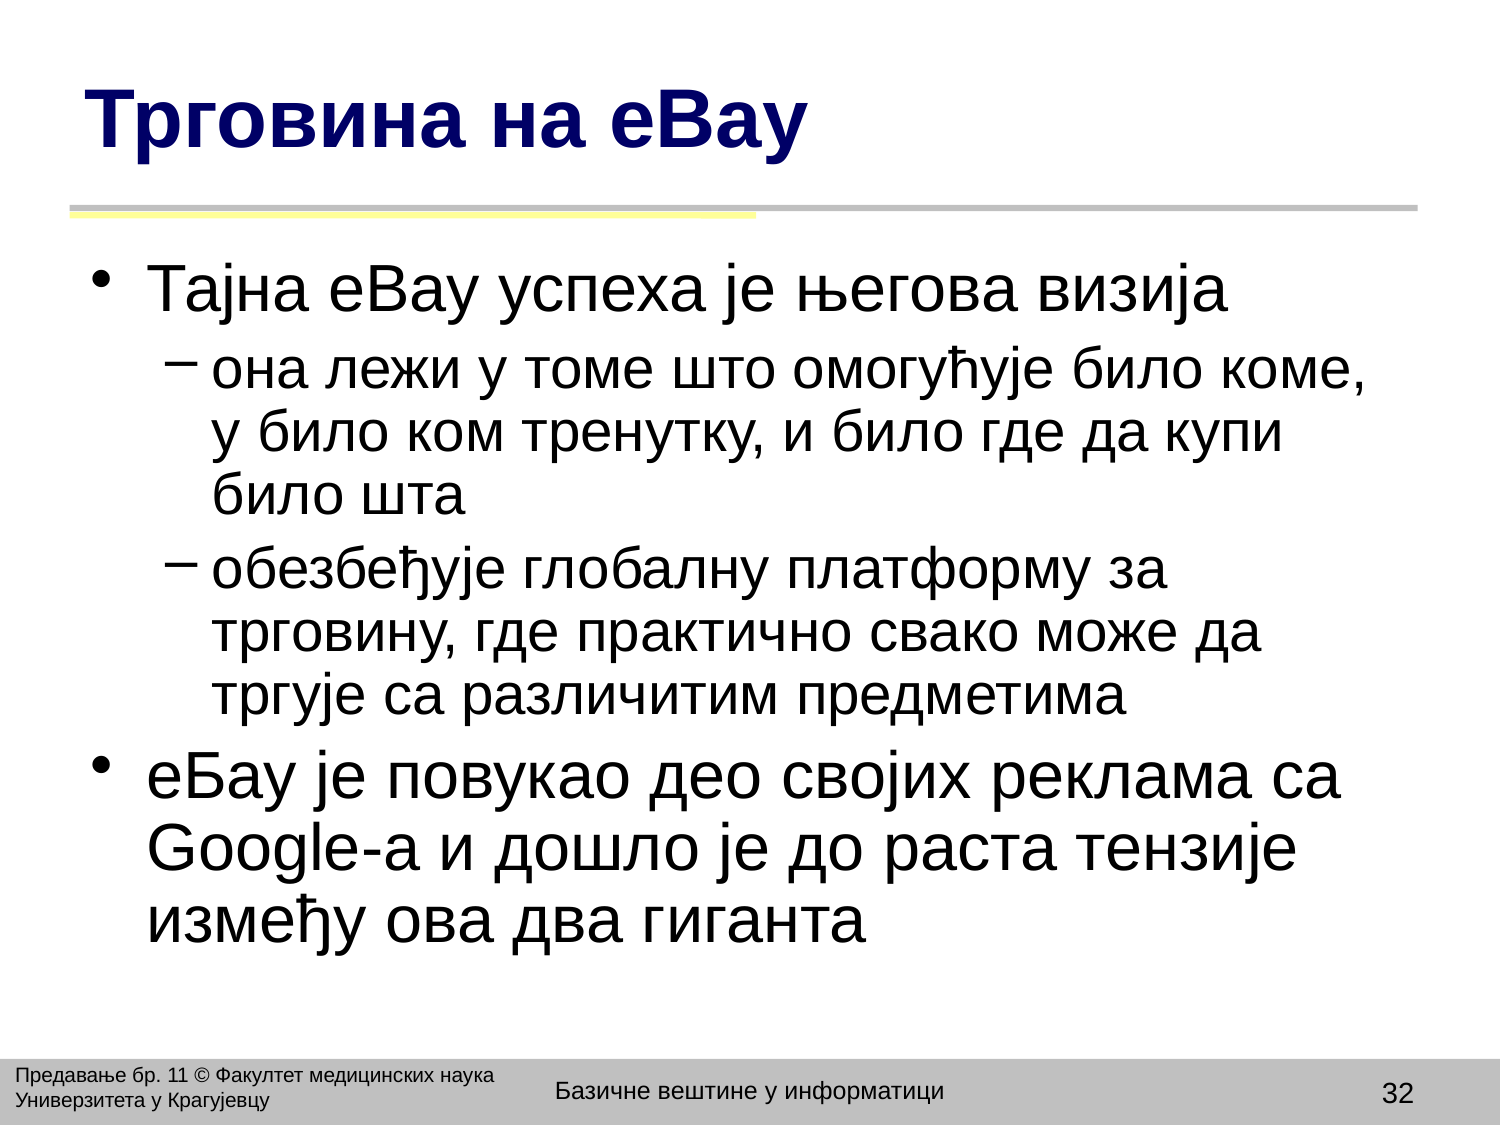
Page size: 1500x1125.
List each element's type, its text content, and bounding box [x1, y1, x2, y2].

footer Базичне вештине у информатици [512, 1066, 988, 1125]
slide_number Предавање бр. 11 © Факултет медицинских наука Универзитета у Крагујевцу [0, 1053, 621, 1108]
slide_number 32 [1079, 1066, 1430, 1125]
title Трговина на eBay [69, 19, 1426, 208]
list Тајна eBay успеха је његова визија она лежи у томе што омогућује било коме, у било ком тренутку, и било где да купи било шта обезбеђује глобалну платформу за трговину, где практично свако може да тргује са различитим предметима еБаy је повукао део својих реклама са Google-а и дошло је до раста тензије између ова два гиганта [74, 246, 1426, 1023]
